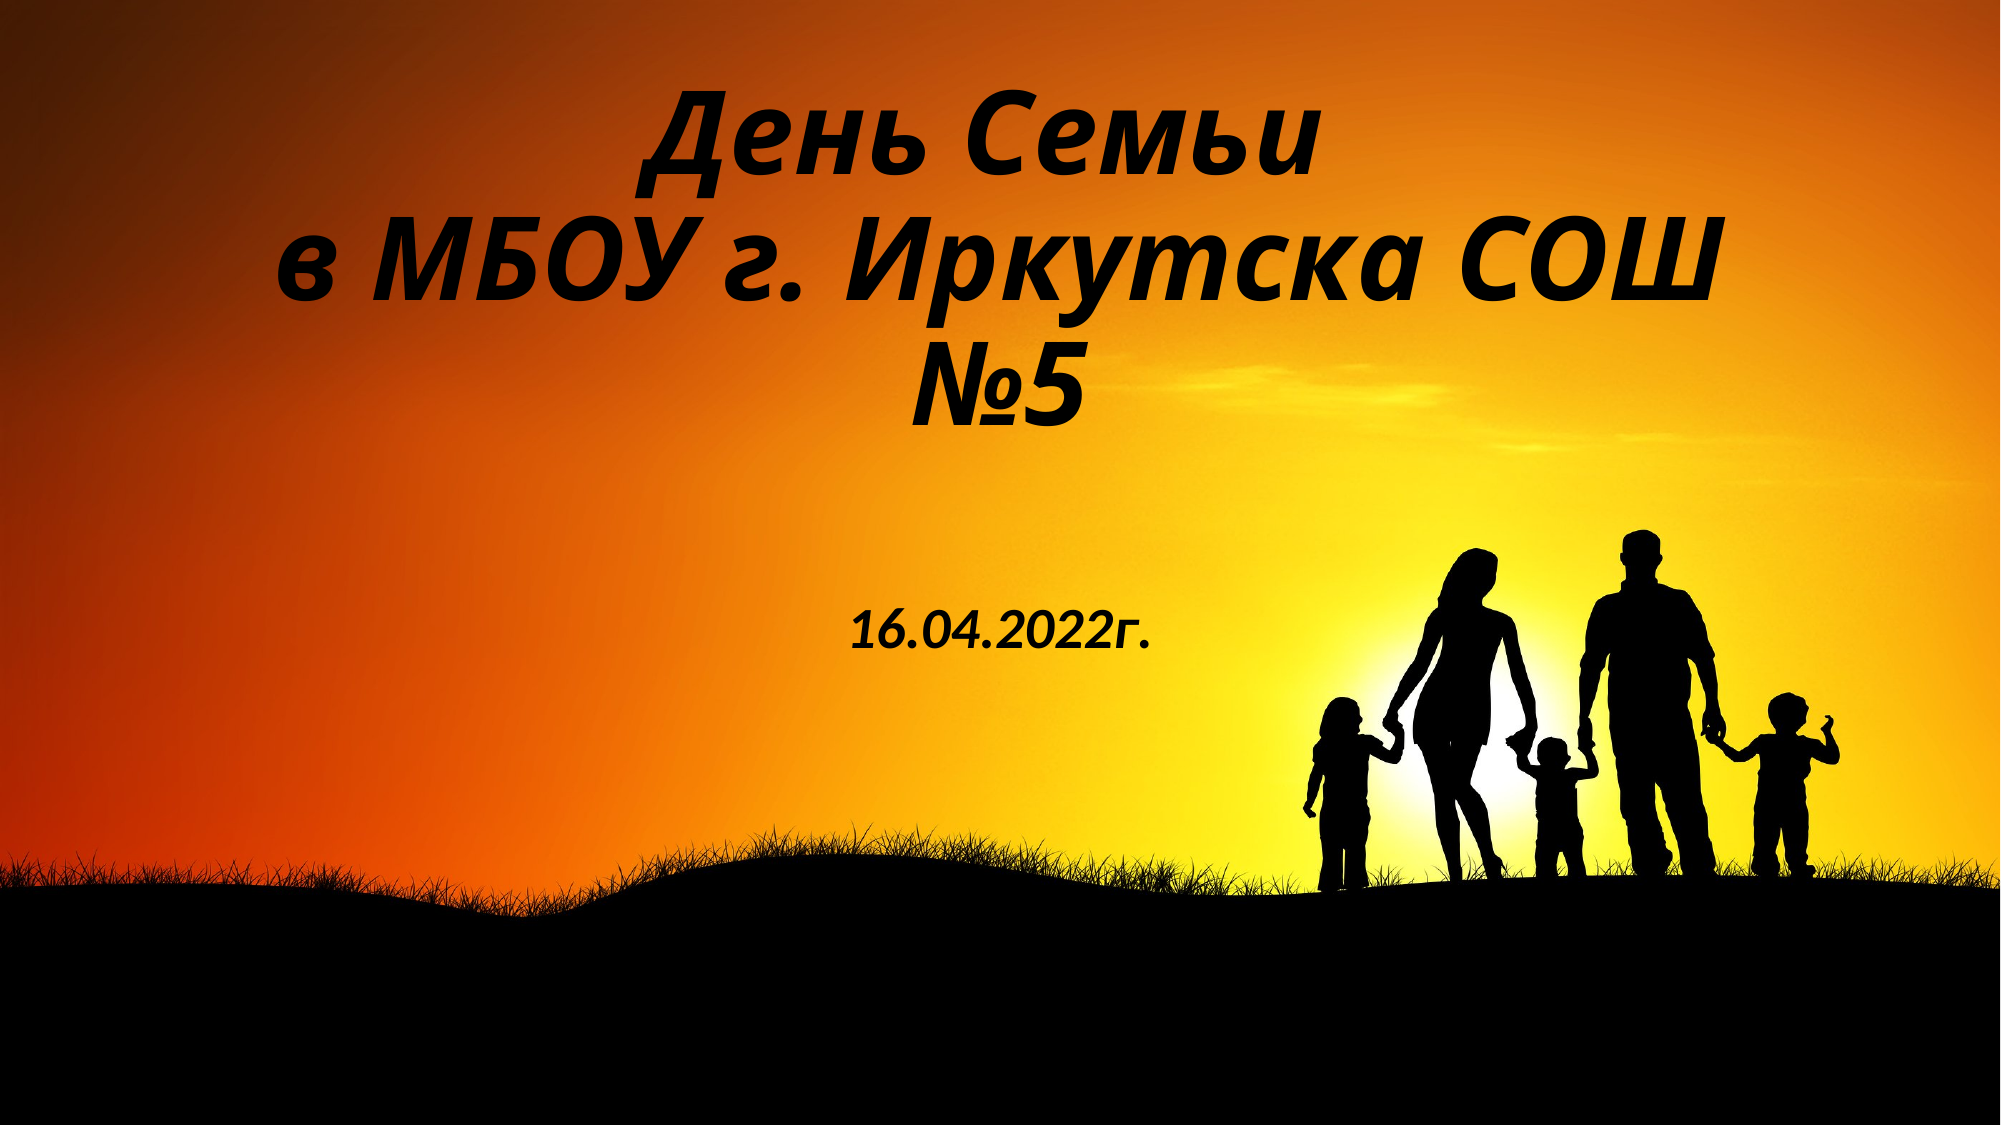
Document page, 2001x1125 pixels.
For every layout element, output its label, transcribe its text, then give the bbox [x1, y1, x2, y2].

title День Семьи в МБОУ г. Иркутска СОШ №5 [198, 66, 1802, 459]
subtitle 16.04.2022г. [249, 590, 1750, 688]
picture [0, 0, 2001, 1125]
